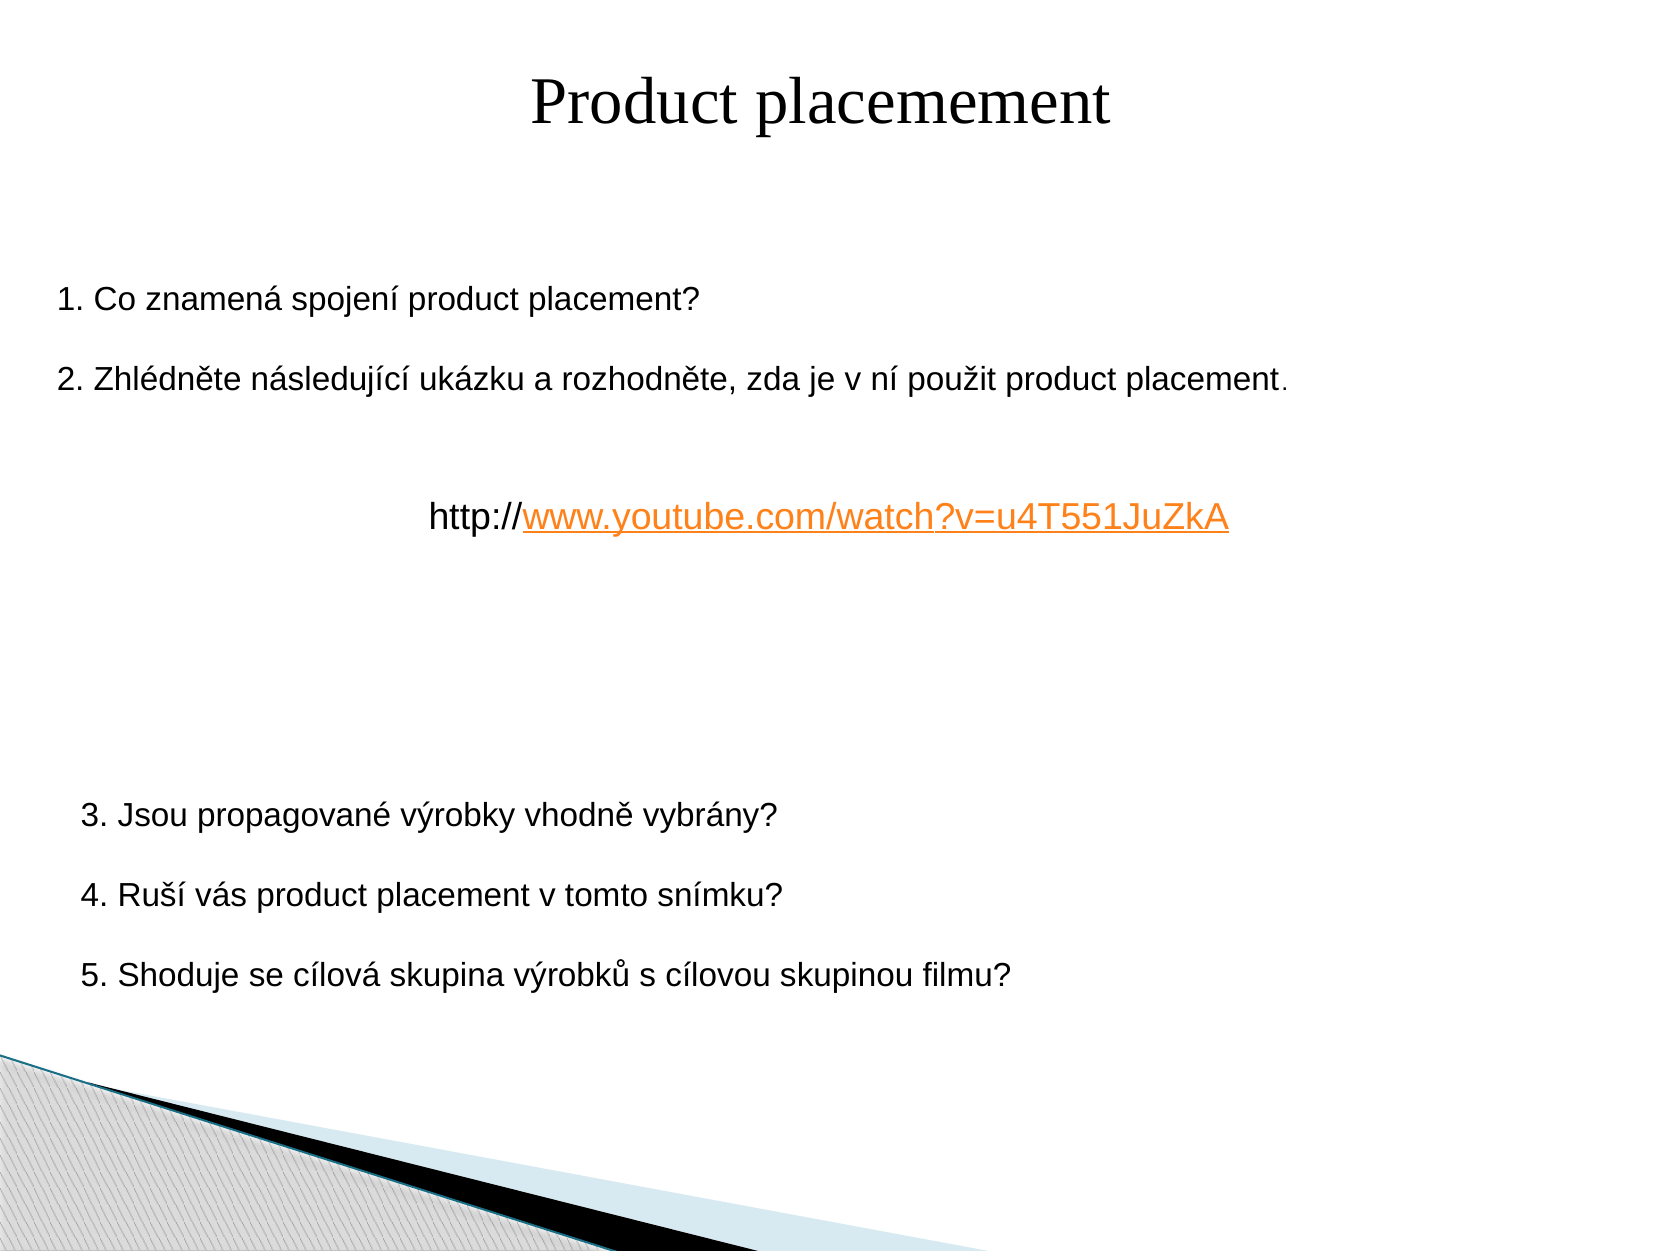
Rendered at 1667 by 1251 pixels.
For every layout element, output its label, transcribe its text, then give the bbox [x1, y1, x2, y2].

text_box 3. Jsou propagované výrobky vhodně vybrány? 4. Ruší vás product placement v tomto snímku? 5. Shoduje se cílová skupina výrobků s cílovou skupinou filmu? [65, 785, 1625, 1001]
text_box http://www.youtube.com/watch?v=u4T551JuZkA [413, 484, 1253, 545]
text_box Product placemement 1. Co znamená spojení product placement? 2. Zhlédněte následující ukázku a rozhodněte, zda je v ní použit product placement. [41, 4, 1602, 405]
